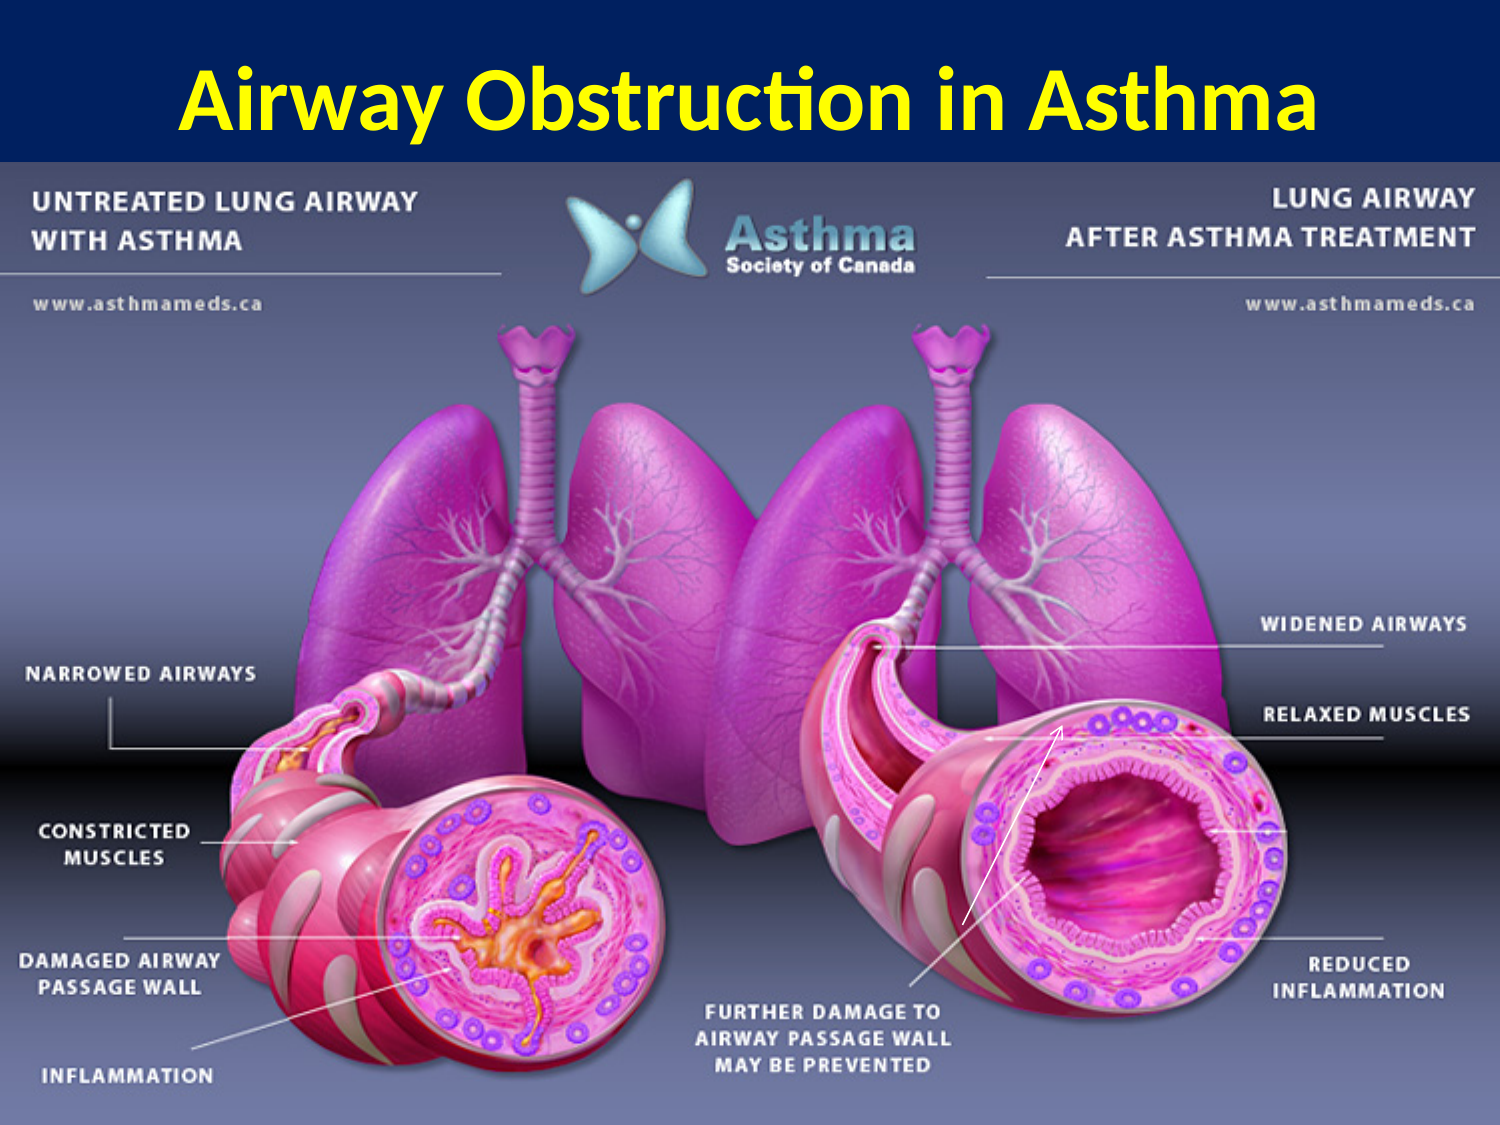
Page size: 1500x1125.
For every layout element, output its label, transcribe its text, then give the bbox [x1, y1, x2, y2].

title Airway Obstruction in Asthma [75, 0, 1425, 160]
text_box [912, 774, 1113, 876]
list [0, 162, 1500, 1125]
